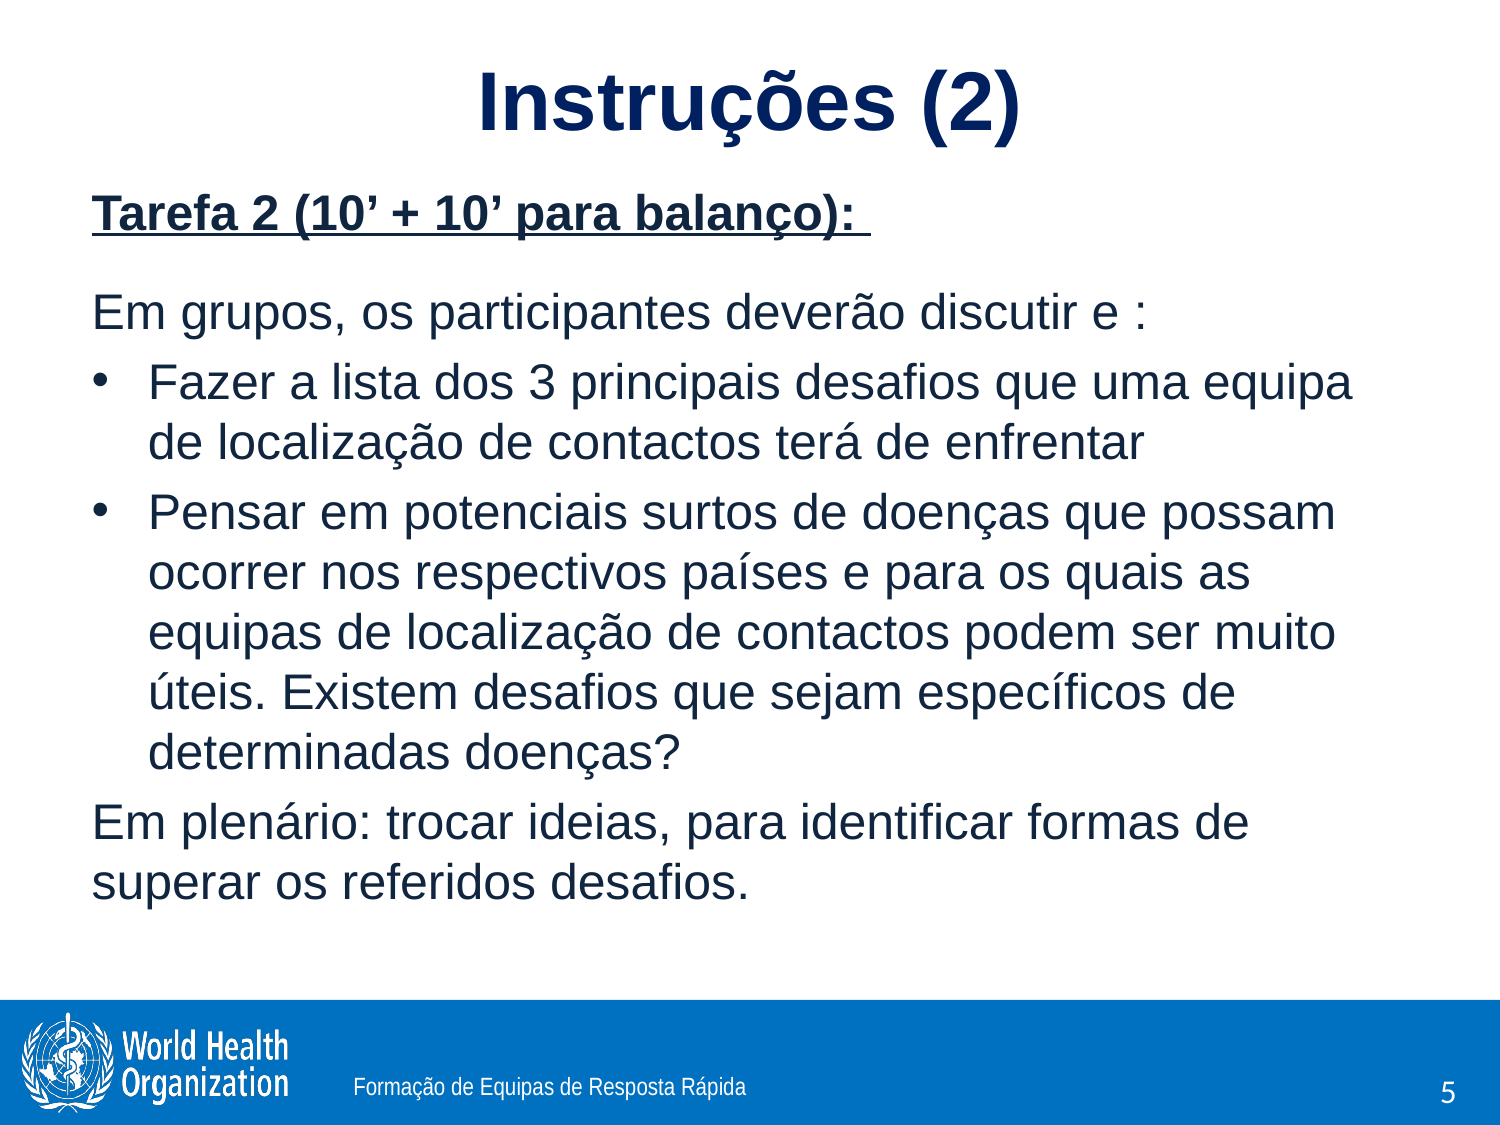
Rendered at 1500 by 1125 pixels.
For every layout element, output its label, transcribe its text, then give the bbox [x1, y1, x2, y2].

picture [21, 1012, 288, 1113]
title Instruções (2) [75, 45, 1425, 149]
list Tarefa 2 (10’ + 10’ para balanço): Em grupos, os participantes deverão discutir e : Fazer a lista dos 3 principais desafios que uma equipa de localização de contactos terá de enfrentar Pensar em potenciais surtos de doenças que possam ocorrer nos respectivos países e para os quais as equipas de localização de contactos podem ser muito úteis. Existem desafios que sejam específicos de determinadas doenças? Em plenário: trocar ideias, para identificar formas de superar os referidos desafios. [76, 172, 1427, 946]
